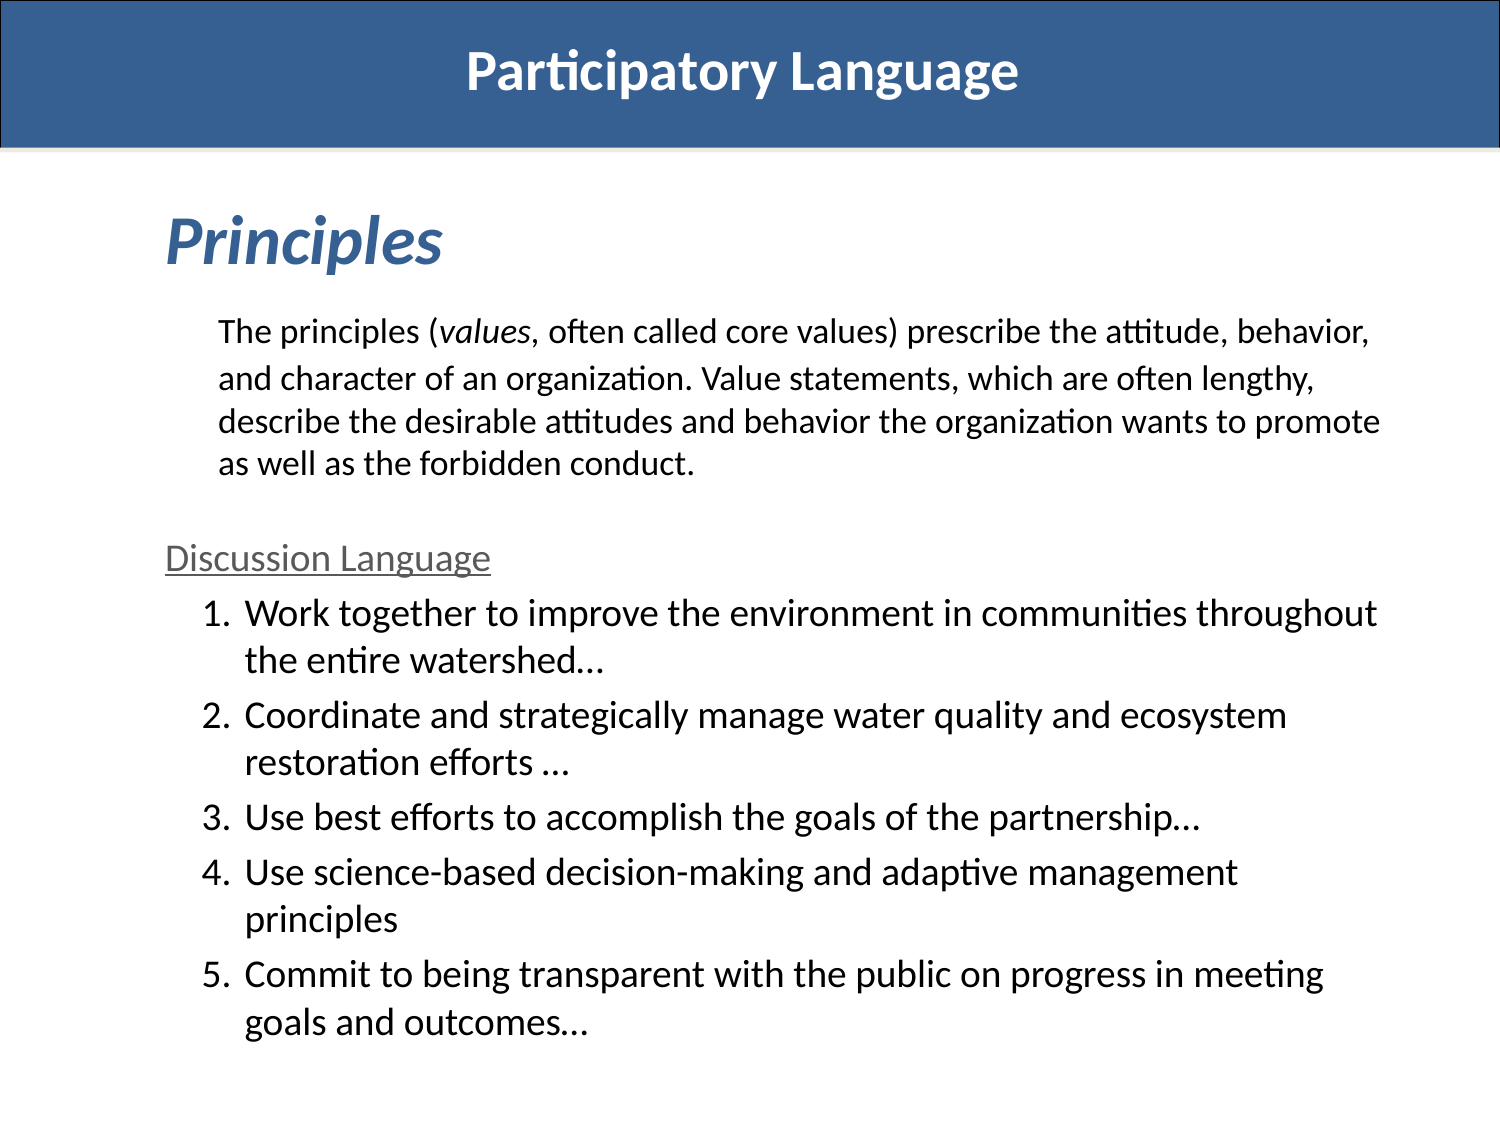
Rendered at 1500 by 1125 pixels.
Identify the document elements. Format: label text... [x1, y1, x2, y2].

list Principles The principles (values, often called core values) prescribe the attitude, behavior, and character of an organization. Value statements, which are often lengthy, describe the desirable attitudes and behavior the organization wants to promote as well as the forbidden conduct. Discussion Language Work together to improve the environment in communities throughout the entire watershed… Coordinate and strategically manage water quality and ecosystem restoration efforts … Use best efforts to accomplish the goals of the partnership… Use science-based decision-making and adaptive management principles Commit to being transparent with the public on progress in meeting goals and outcomes… [150, 187, 1413, 1063]
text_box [0, 0, 1500, 151]
